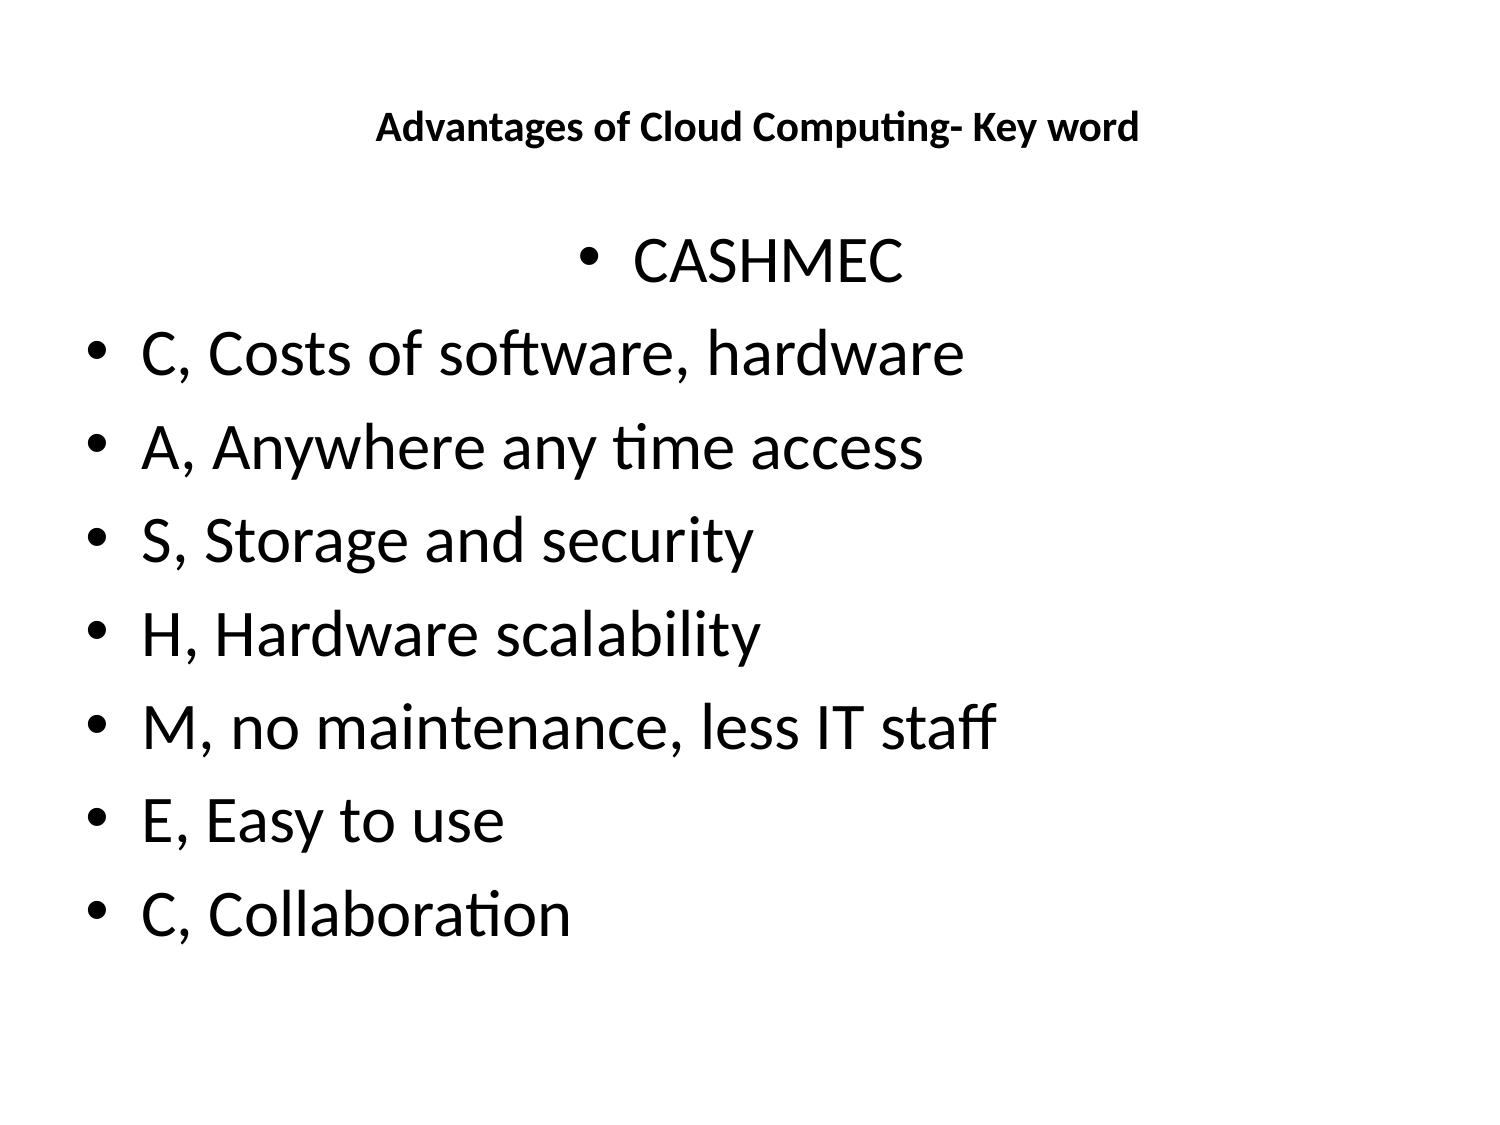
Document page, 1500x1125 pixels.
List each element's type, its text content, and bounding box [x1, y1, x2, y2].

list CASHMEC C, Costs of software, hardware A, Anywhere any time access S, Storage and security H, Hardware scalability M, no maintenance, less IT staff E, Easy to use C, Collaboration [70, 208, 1412, 1047]
title Advantages of Cloud Computing- Key word [76, 90, 1440, 215]
